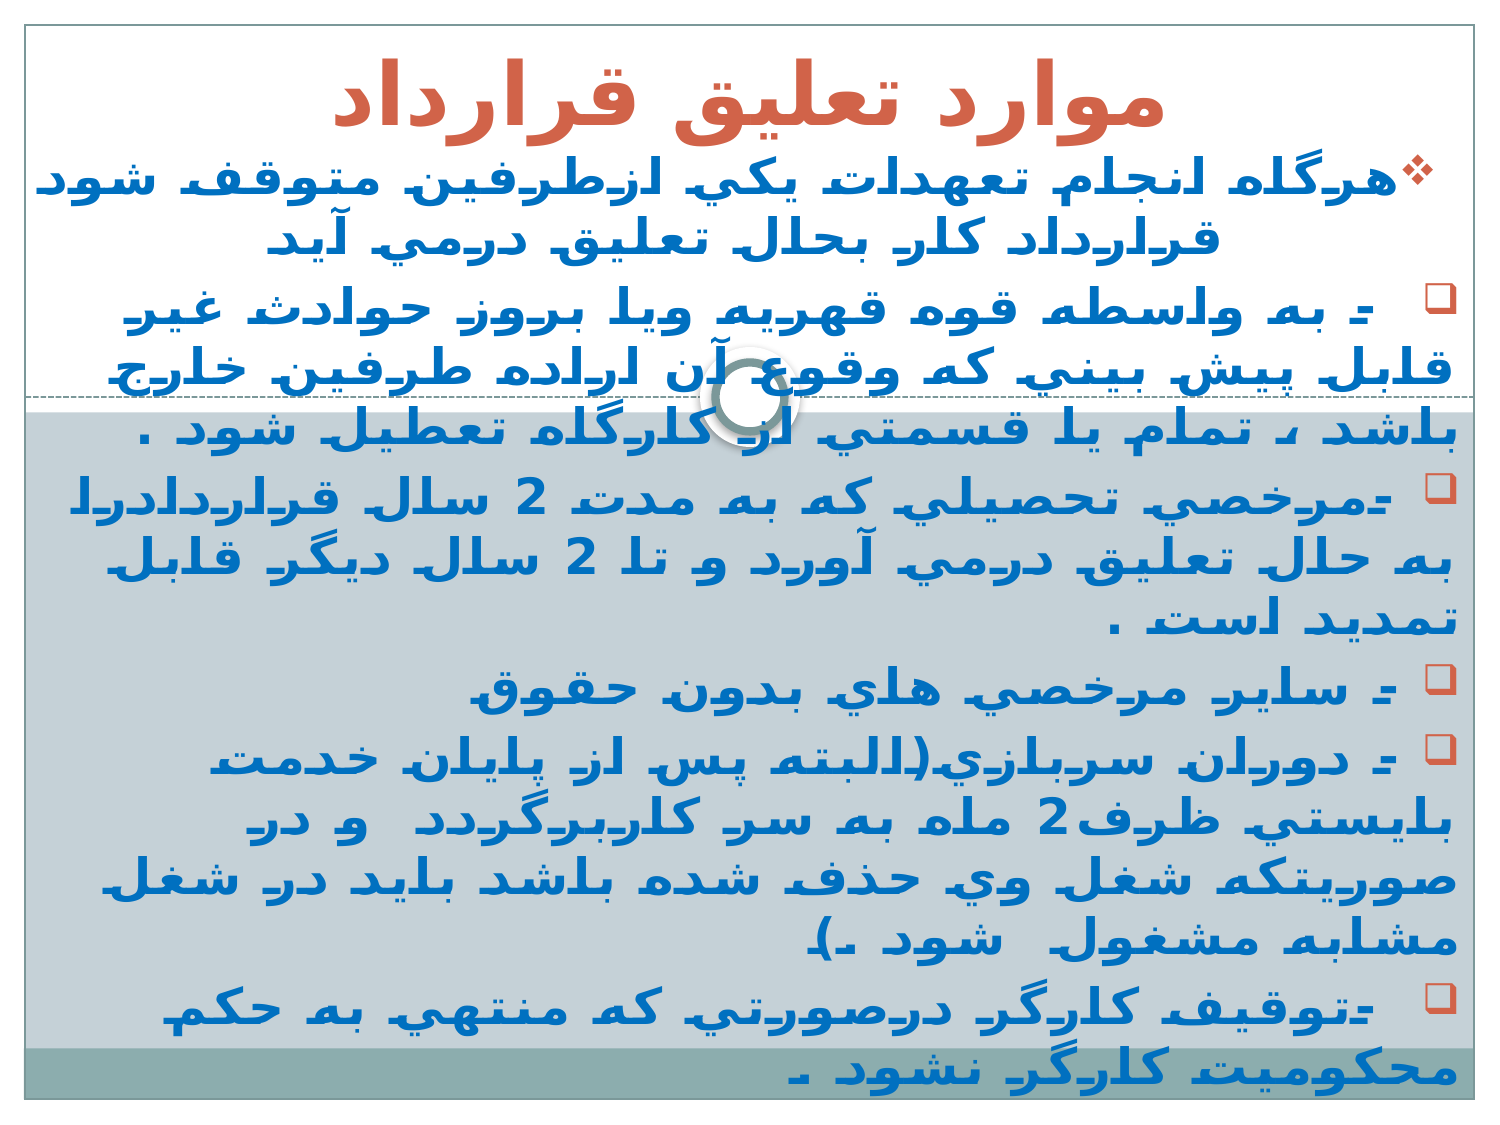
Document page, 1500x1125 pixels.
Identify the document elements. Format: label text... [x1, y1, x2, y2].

title موارد تعليق قرارداد [112, 0, 1388, 150]
subtitle هرگاه انجام تعهدات يكي ازطرفين متوقف شود قرارداد كار بحال تعليق درمي آيد - به واسطه قوه قهريه ويا بروز حوادث غير قابل پيش بيني كه وقوع آن اراده طرفين خارج باشد ، تمام يا قسمتي از كارگاه تعطيل شود . -مرخصي تحصيلي كه به مدت 2 سال قراردادرا به حال تعليق درمي آورد و تا 2 سال ديگر قابل تمديد است . - ساير مرخصي هاي بدون حقوق - دوران سربازي(البته پس از پايان خدمت بايستي ظرف2 ماه به سر كاربرگردد و در صوريتكه شغل وي حذف شده باشد بايد در شغل مشابه مشغول شود .) -توقيف كارگر درصورتي كه منتهي به حكم محكوميت كارگر نشود . [0, 137, 1475, 1125]
